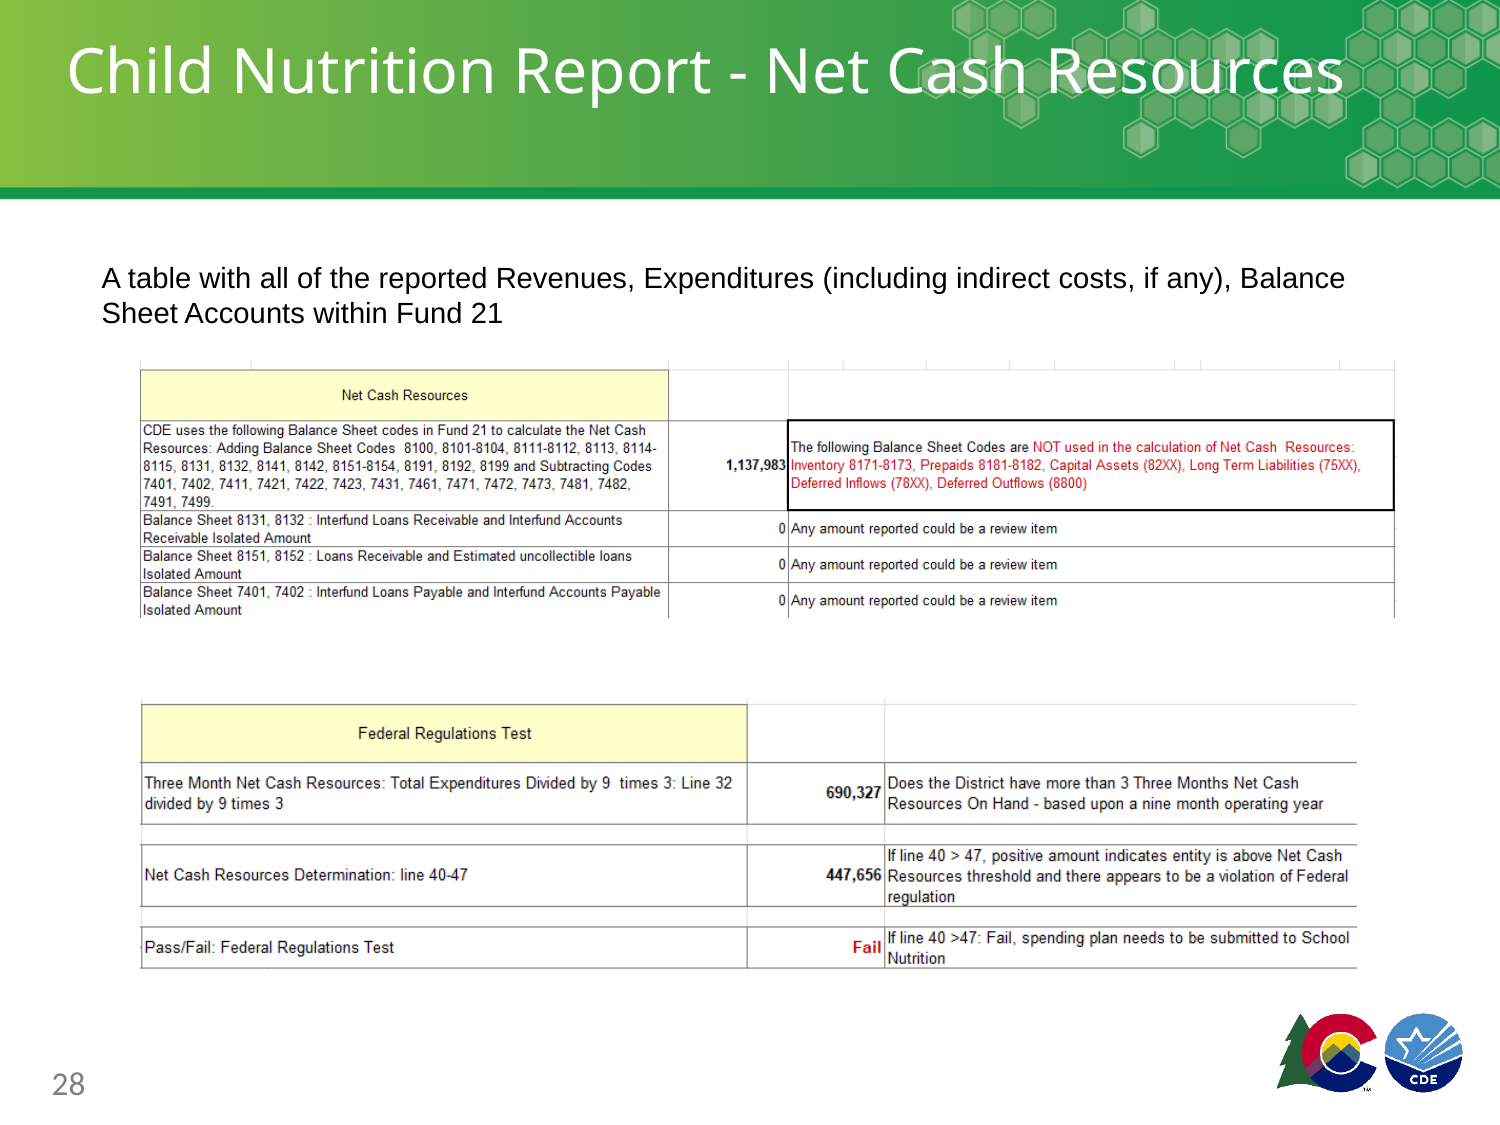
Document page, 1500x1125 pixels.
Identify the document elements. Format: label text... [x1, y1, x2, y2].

picture [1275, 1012, 1463, 1093]
slide_number 28 [36, 1054, 375, 1115]
picture [0, 0, 1500, 200]
title Child Nutrition Report - Net Cash Resources [66, 39, 1411, 164]
picture [139, 360, 1397, 618]
picture [139, 698, 1357, 970]
list A table with all of the reported Revenues, Expenditures (including indirect costs, if any), Balance Sheet Accounts within Fund 21 [101, 258, 1396, 361]
